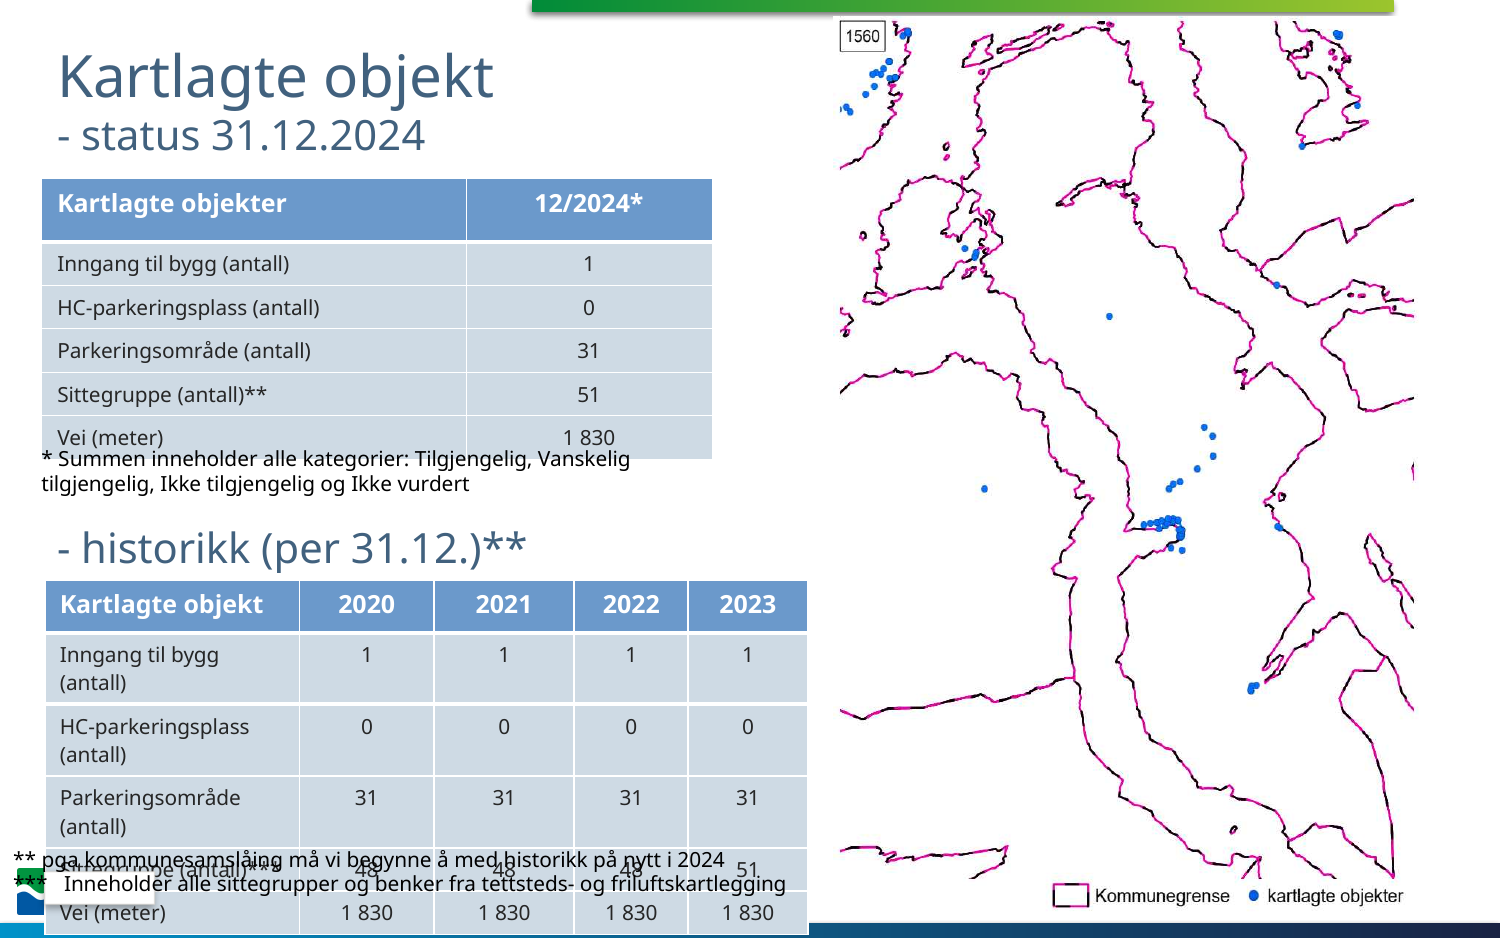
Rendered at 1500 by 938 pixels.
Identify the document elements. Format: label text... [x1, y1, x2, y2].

table_cell Vei (meter) [42, 416, 466, 438]
table_cell 1 [575, 635, 687, 702]
table_cell 31 [467, 329, 712, 372]
table_header 2021 [435, 581, 573, 631]
table_cell 1 830 [300, 904, 433, 934]
table_cell 1 [689, 635, 807, 702]
table_cell HC-parkeringsplass (antall) [46, 706, 299, 775]
table_cell 1 830 [689, 892, 807, 934]
table_cell 0 [300, 706, 433, 775]
table_cell 31 [575, 777, 687, 838]
table_cell 1 830 [467, 416, 712, 459]
table_cell Inngang til bygg (antall) [46, 635, 299, 702]
text_box Kartlagte objekt - status 31.12.2024 [42, 24, 828, 167]
table_cell 1 830 [575, 904, 687, 934]
table_cell 1 [435, 635, 573, 702]
table_header 2023 [689, 581, 807, 631]
table_cell Sittegruppe (antall)** [42, 373, 466, 415]
table_cell Vei (meter) [46, 904, 299, 934]
table_cell 1 [300, 635, 433, 702]
table_cell HC-parkeringsplass (antall) [42, 286, 466, 328]
table_cell 0 [689, 706, 807, 775]
table_cell 31 [300, 777, 433, 838]
table_cell 31 [435, 777, 573, 838]
table_cell 51 [802, 849, 807, 890]
table_cell Inngang til bygg (antall) [42, 244, 466, 285]
table_header Kartlagte objekter [42, 179, 466, 240]
picture [833, 16, 1419, 913]
table_cell 1 [467, 244, 712, 285]
table_cell 0 [467, 286, 712, 328]
table_header 2022 [575, 581, 687, 631]
table_cell 51 [467, 373, 712, 415]
text_box * Summen inneholder alle kategorier: Tilgjengelig, Vanskelig tilgjengelig, Ikke tilgjengelig og Ikke vurdert [26, 438, 711, 504]
table_cell 31 [689, 777, 807, 847]
table_cell Parkeringsområde (antall) [46, 777, 299, 838]
table_header 12/2024* [467, 179, 712, 240]
table_header Kartlagte objekt [46, 581, 299, 631]
table_cell Parkeringsområde (antall) [42, 329, 466, 372]
table_cell 1 830 [435, 904, 573, 934]
text_box - historikk (per 31.12.)** [42, 496, 828, 580]
text_box ** pga kommunesamslåing må vi begynne å med historikk på nytt i 2024 *** Inneholder alle sittegrupper og benker fra tettsteds- og friluftskartlegging [0, 838, 802, 904]
table_cell 0 [435, 706, 573, 775]
table_header 2020 [300, 581, 433, 631]
table_cell 0 [575, 706, 687, 775]
